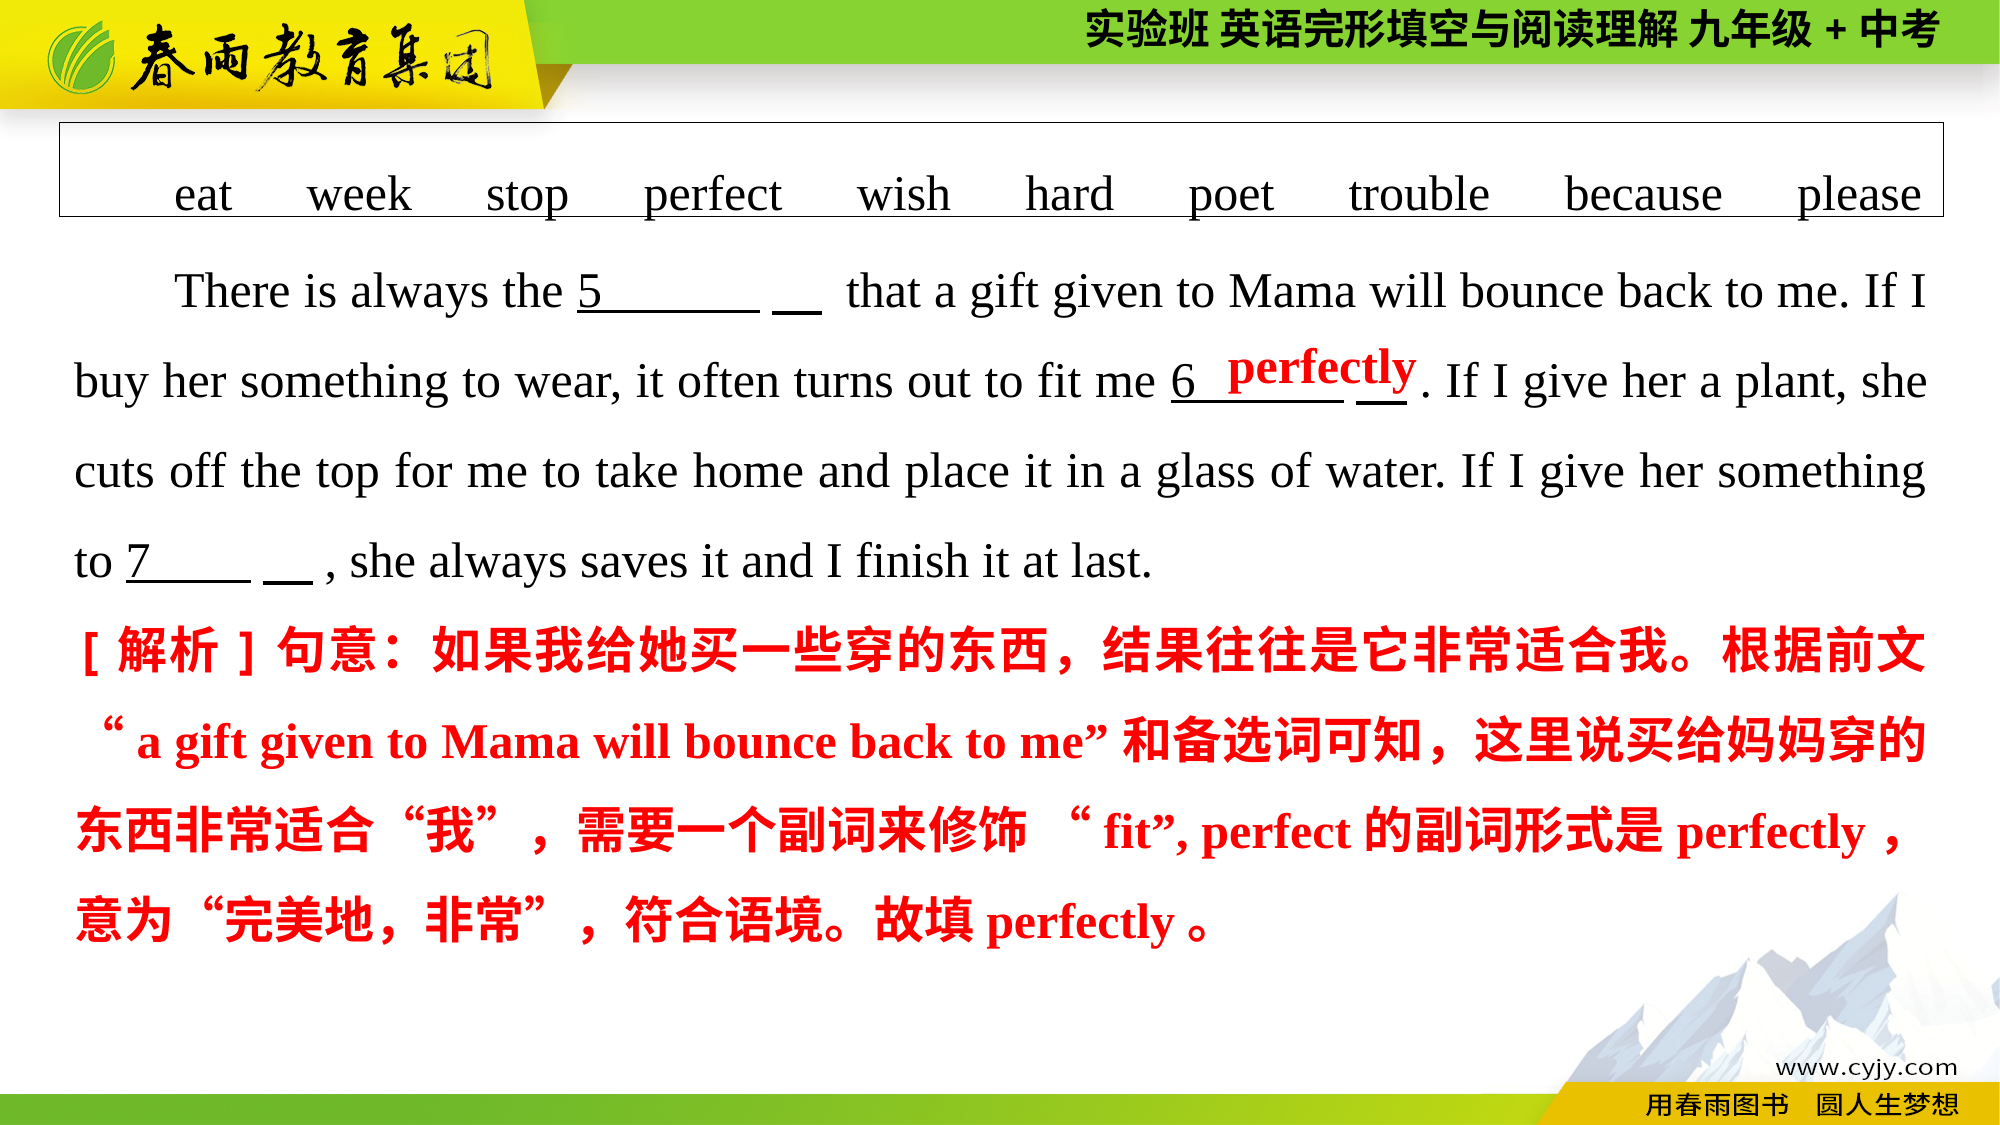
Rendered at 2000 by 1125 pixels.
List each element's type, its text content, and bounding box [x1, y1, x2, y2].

list eat week stop perfect wish hard poet trouble because please [59, 122, 1944, 217]
text_box perfectly [1213, 326, 1433, 401]
text_box There is always the 5 that a gift given to Mama will bounce back to me. If I buy her something to wear, it often turns out to fit me 6 . If I give her a plant, she cuts off the top for me to take home and place it in a glass of water. If I give her something to 7 , she always saves it and I finish it at last. [59, 219, 1944, 595]
text_box [解析]句意：如果我给她买一些穿的东西，结果往往是它非常适合我。根据前文“a gift given to Mama will bounce back to me”和备选词可知，这里说买给妈妈穿的东西非常适合“我”，需要一个副词来修饰 “fit”, perfect的副词形式是perfectly，意为“完美地，非常”，符合语境。故填perfectly。 [59, 595, 1944, 957]
picture [0, 0, 2000, 1125]
